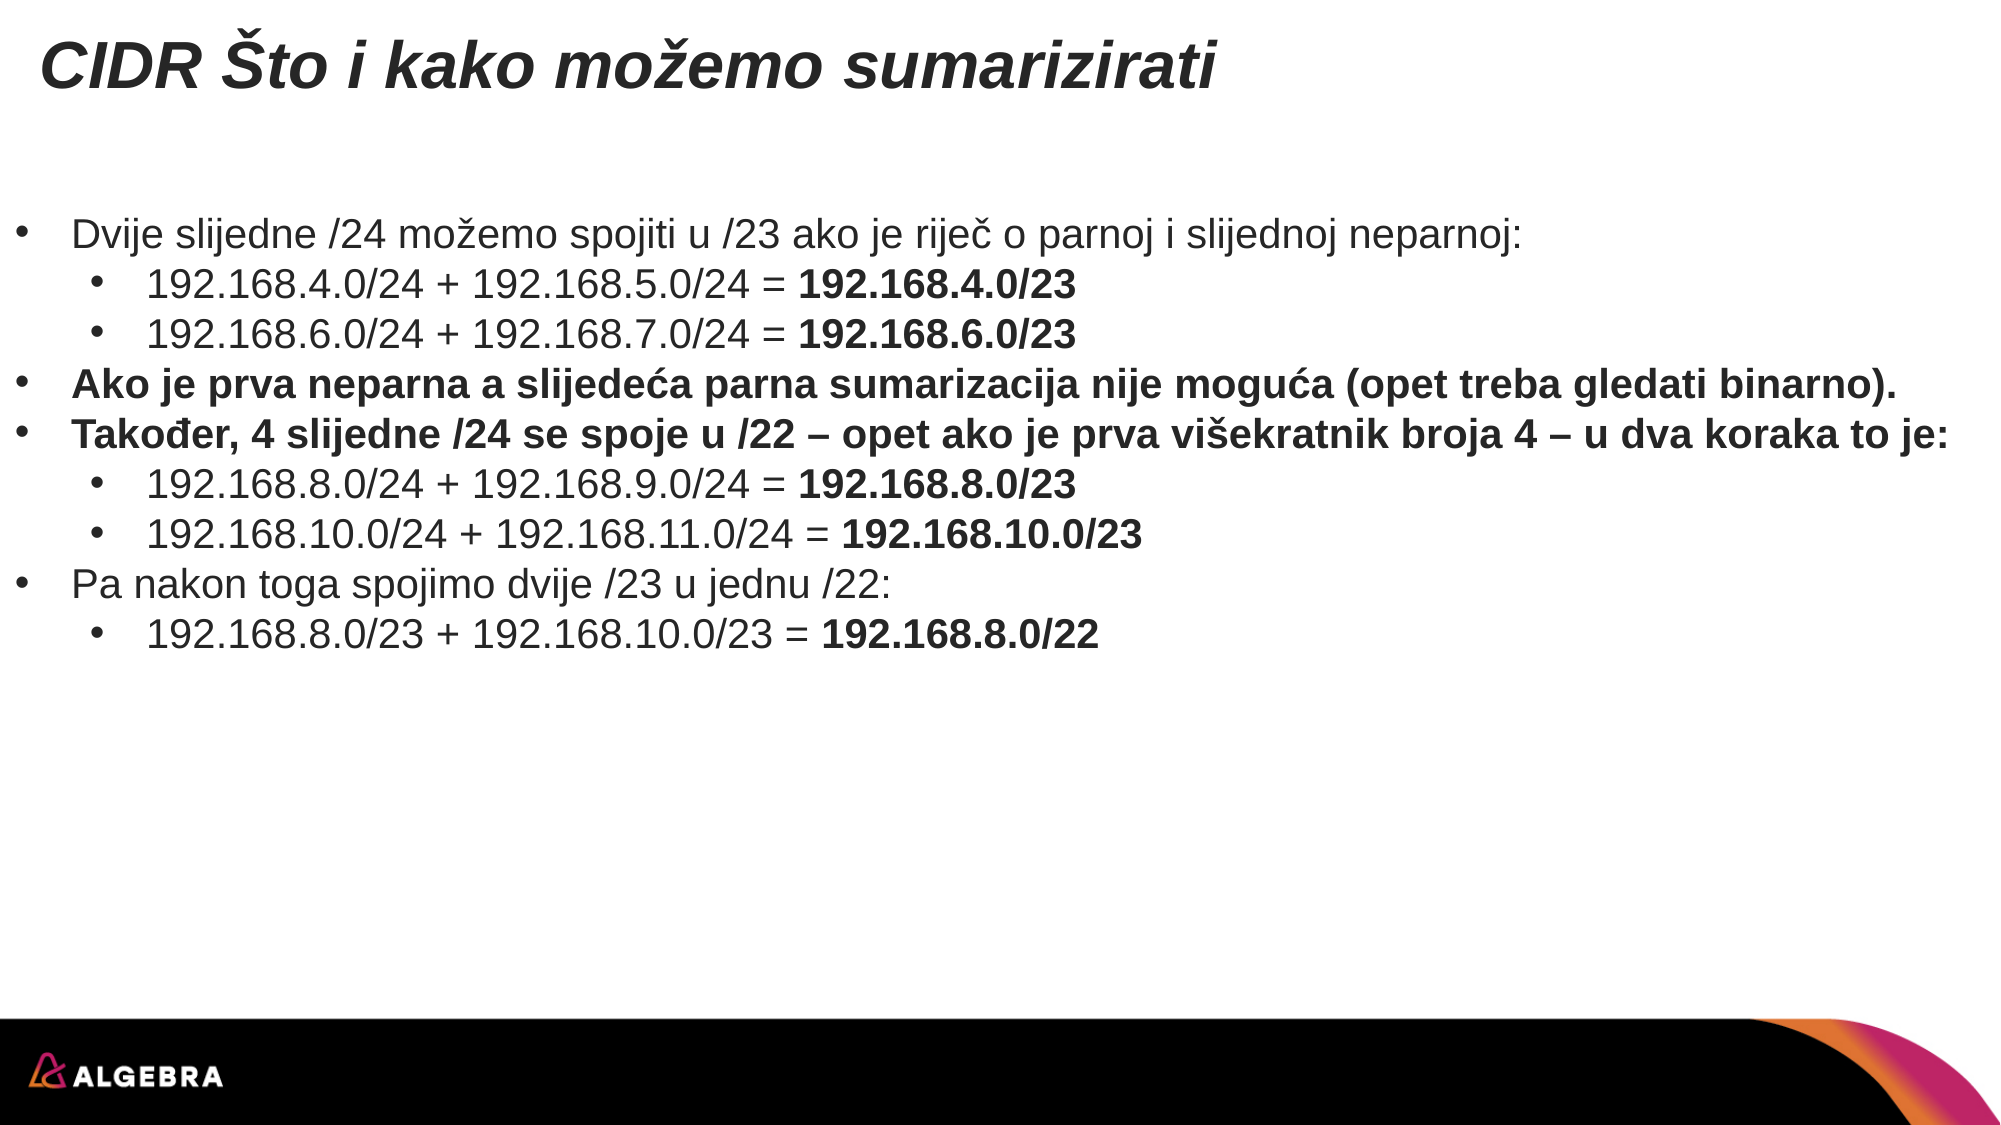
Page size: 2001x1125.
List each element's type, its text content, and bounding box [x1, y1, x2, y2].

picture [0, 0, 2001, 1125]
text_box Dvije slijedne /24 možemo spojiti u /23 ako je riječ o parnoj i slijednoj neparnoj: 192.168.4.0/24 + 192.168.5.0/24 = 192.168.4.0/23 192.168.6.0/24 + 192.168.7.0/24 = 192.168.6.0/23 Ako je prva neparna a slijedeća parna sumarizacija nije moguća (opet treba gledati binarno). Također, 4 slijedne /24 se spoje u /22 – opet ako je prva višekratnik broja 4 – u dva koraka to je: 192.168.8.0/24 + 192.168.9.0/24 = 192.168.8.0/23 192.168.10.0/24 + 192.168.11.0/24 = 192.168.10.0/23 Pa nakon toga spojimo dvije /23 u jednu /22: 192.168.8.0/23 + 192.168.10.0/23 = 192.168.8.0/22 [0, 199, 2000, 715]
title CIDR Što i kako možemo sumarizirati [39, 23, 1989, 199]
